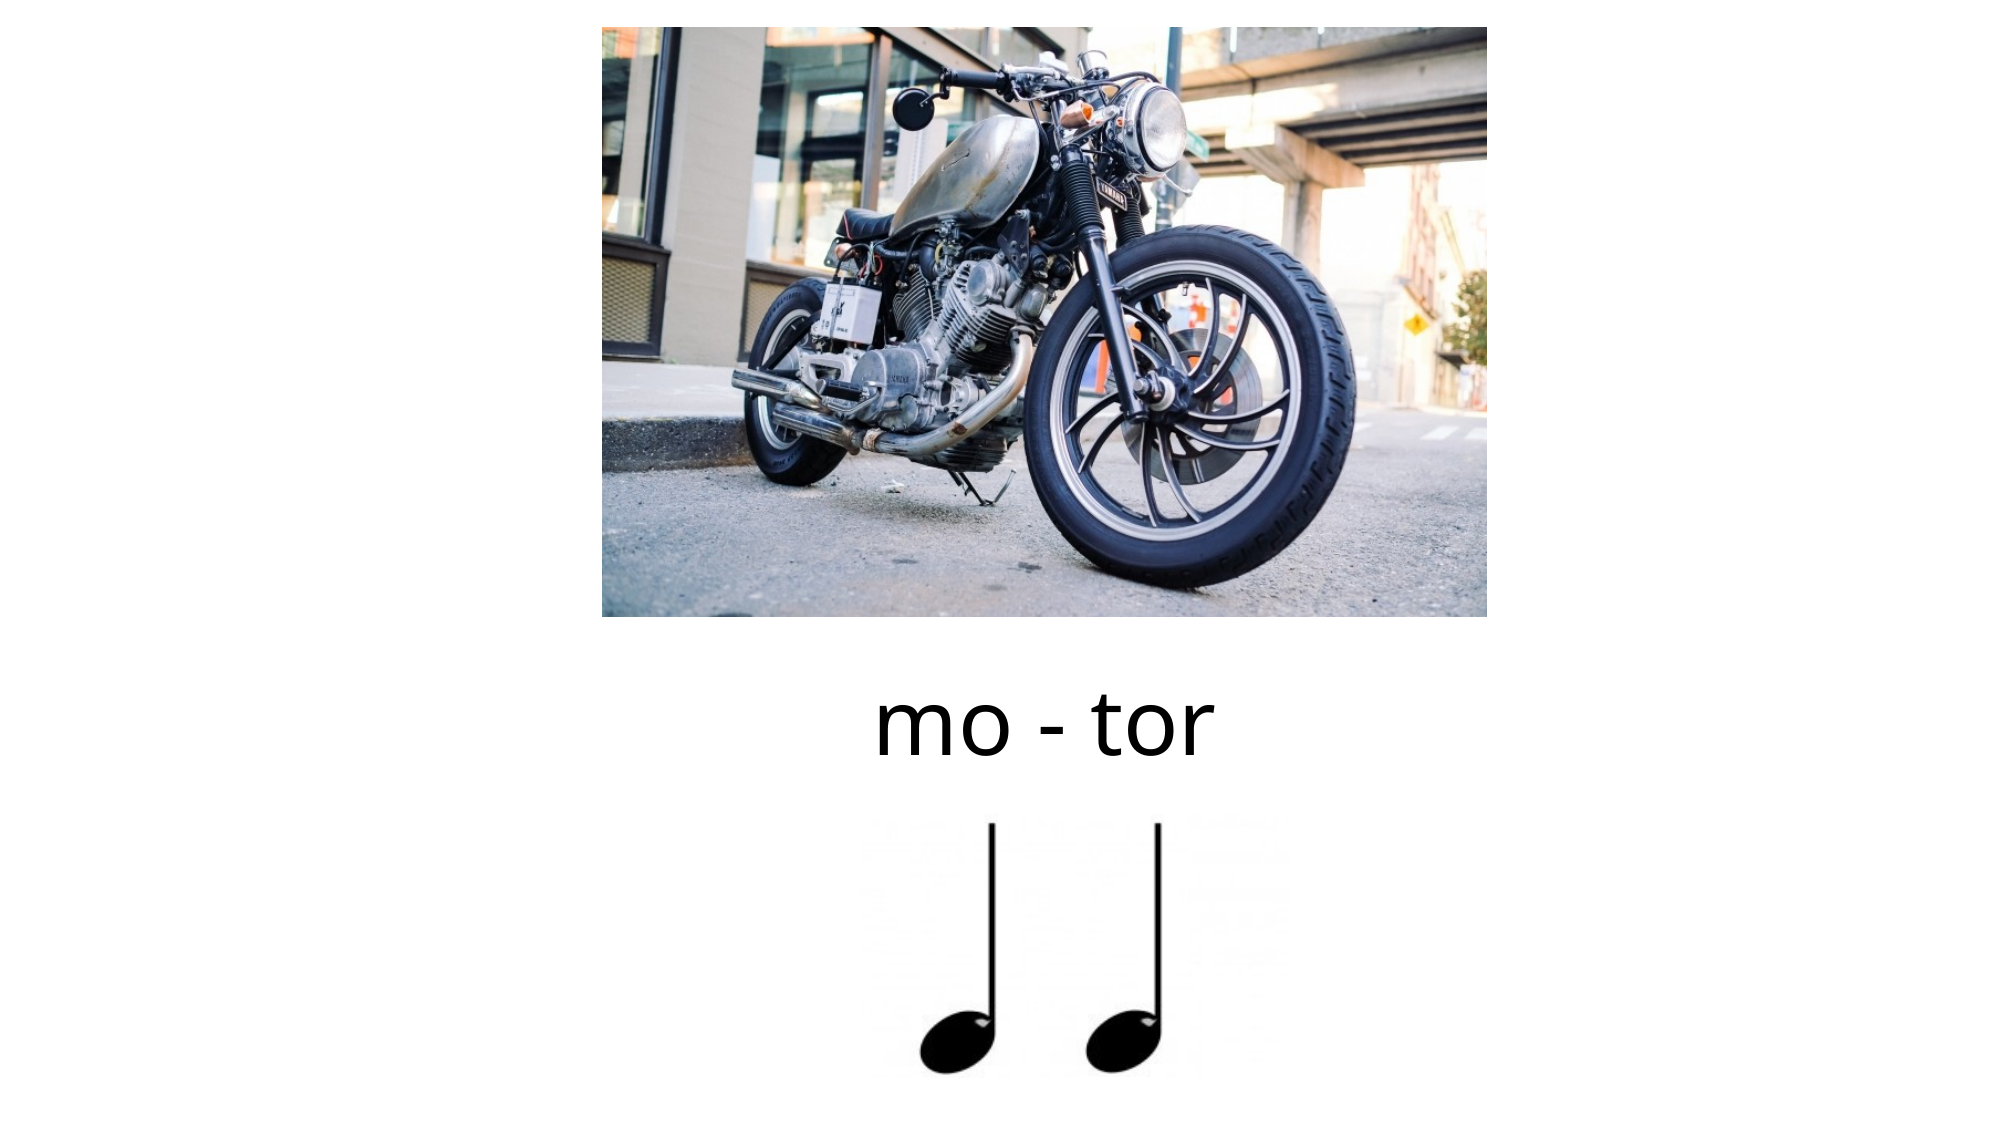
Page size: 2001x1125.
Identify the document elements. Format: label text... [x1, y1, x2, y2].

picture [602, 27, 1487, 617]
title mo - tor [182, 616, 1908, 834]
picture [860, 814, 1289, 1078]
